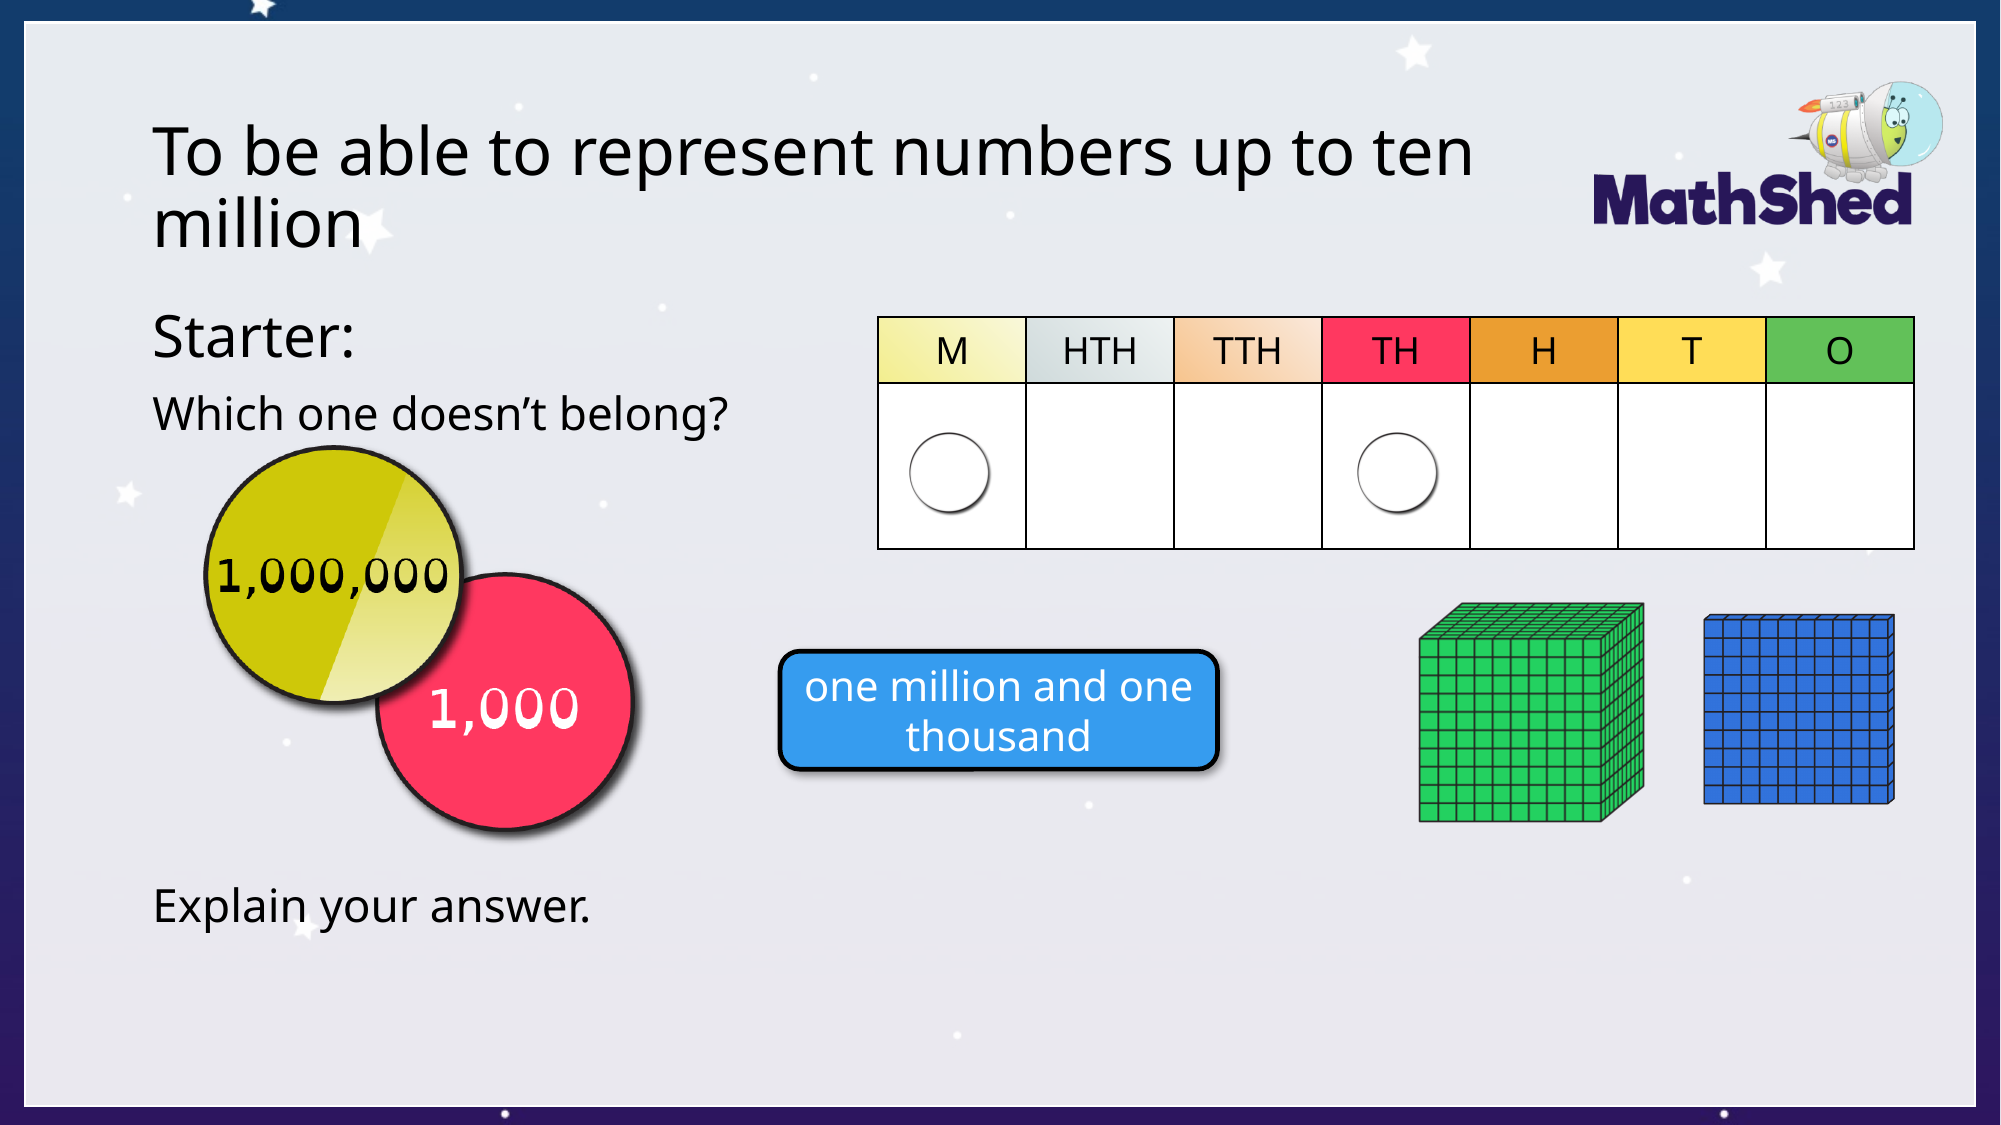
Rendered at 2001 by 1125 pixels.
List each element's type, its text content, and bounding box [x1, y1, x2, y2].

text_box one million and one thousand [779, 650, 1219, 771]
table_header T [1619, 318, 1765, 382]
table_cell [1027, 384, 1173, 548]
table_header H [1471, 318, 1617, 382]
table_cell [1767, 384, 1913, 548]
table_header TH [1323, 318, 1469, 382]
table_header TTH [1175, 318, 1321, 382]
list Starter: Which one doesn’t belong? Explain your answer. [137, 299, 1863, 1014]
title To be able to represent numbers up to ten million [137, 81, 1578, 299]
table_header HTH [1027, 318, 1173, 382]
table_cell [879, 384, 1025, 548]
table_cell [1175, 384, 1321, 548]
table_header M [879, 318, 1025, 382]
table_header O [1767, 318, 1913, 382]
table_cell [1471, 384, 1617, 548]
table_cell [1323, 384, 1469, 548]
picture [0, 0, 2001, 1125]
table_cell [1619, 384, 1765, 548]
